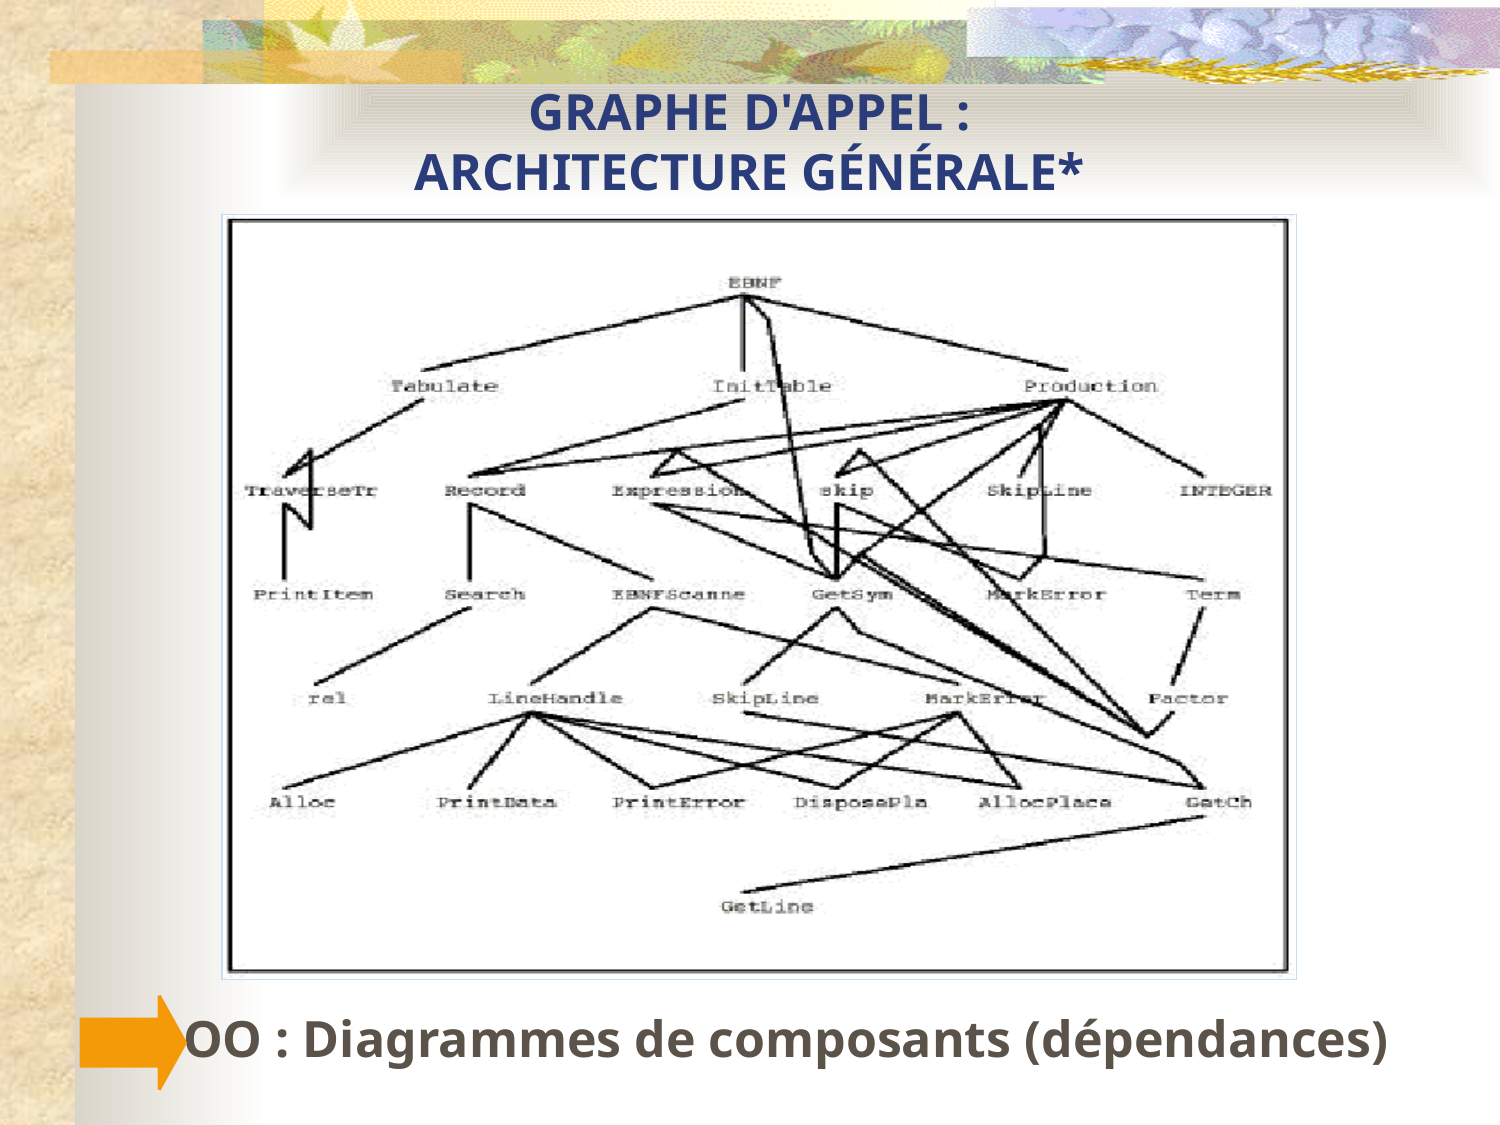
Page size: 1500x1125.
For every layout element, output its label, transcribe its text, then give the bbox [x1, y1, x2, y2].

picture [222, 215, 1296, 980]
text_box [81, 995, 186, 1090]
title GRAPHE D'APPEL : ARCHITECTURE GÉNÉRALE* [112, 20, 1388, 209]
picture [0, 0, 1500, 1125]
text_box OO : Diagrammes de composants (dépendances) [168, 1000, 1404, 1076]
